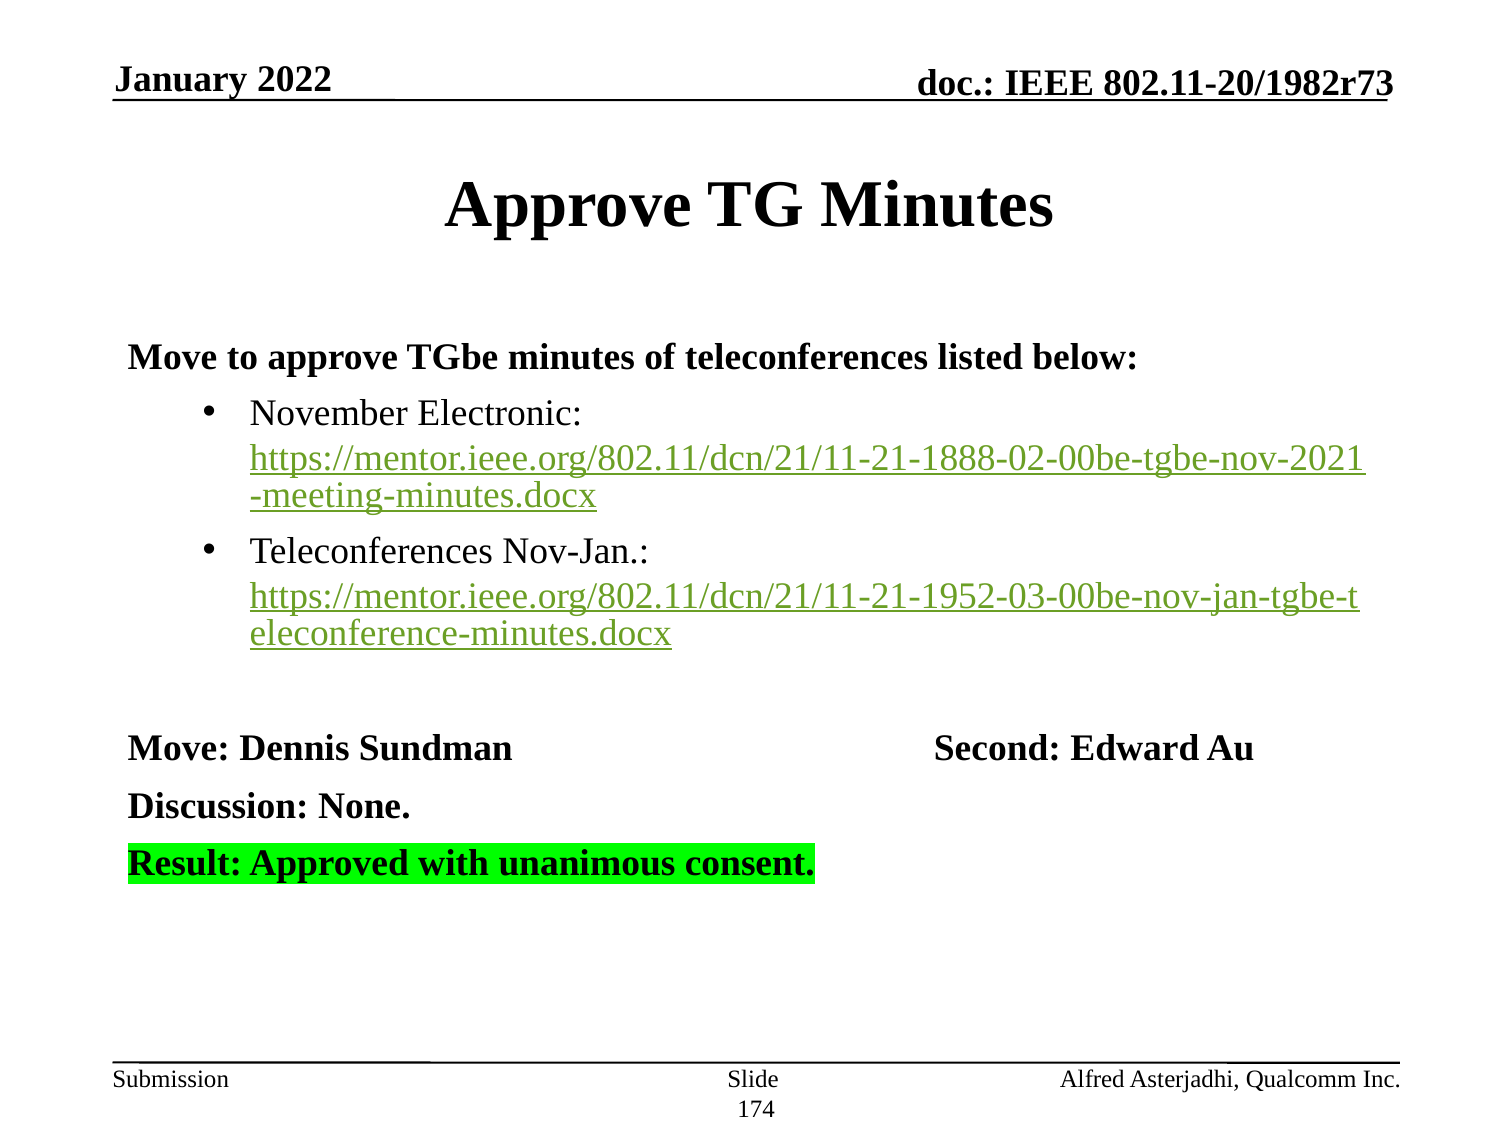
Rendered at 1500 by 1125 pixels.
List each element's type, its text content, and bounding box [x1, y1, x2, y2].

title Approve TG Minutes [112, 112, 1388, 288]
footer Alfred Asterjadhi, Qualcomm Inc. [878, 1061, 1402, 1093]
list Move to approve TGbe minutes of teleconferences listed below: November Electronic: https://mentor.ieee.org/802.11/dcn/21/11-21-1888-02-00be-tgbe-nov-2021-meeting-minutes.docx Teleconferences Nov-Jan.: https://mentor.ieee.org/802.11/dcn/21/11-21-1952-03-00be-nov-jan-tgbe-teleconference-minutes.docx Move: Dennis Sundman Second: Edward Au Discussion: None. Result: Approved with unanimous consent. [112, 324, 1388, 1000]
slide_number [114, 54, 423, 100]
slide_number Slide 174 [712, 1061, 800, 1123]
